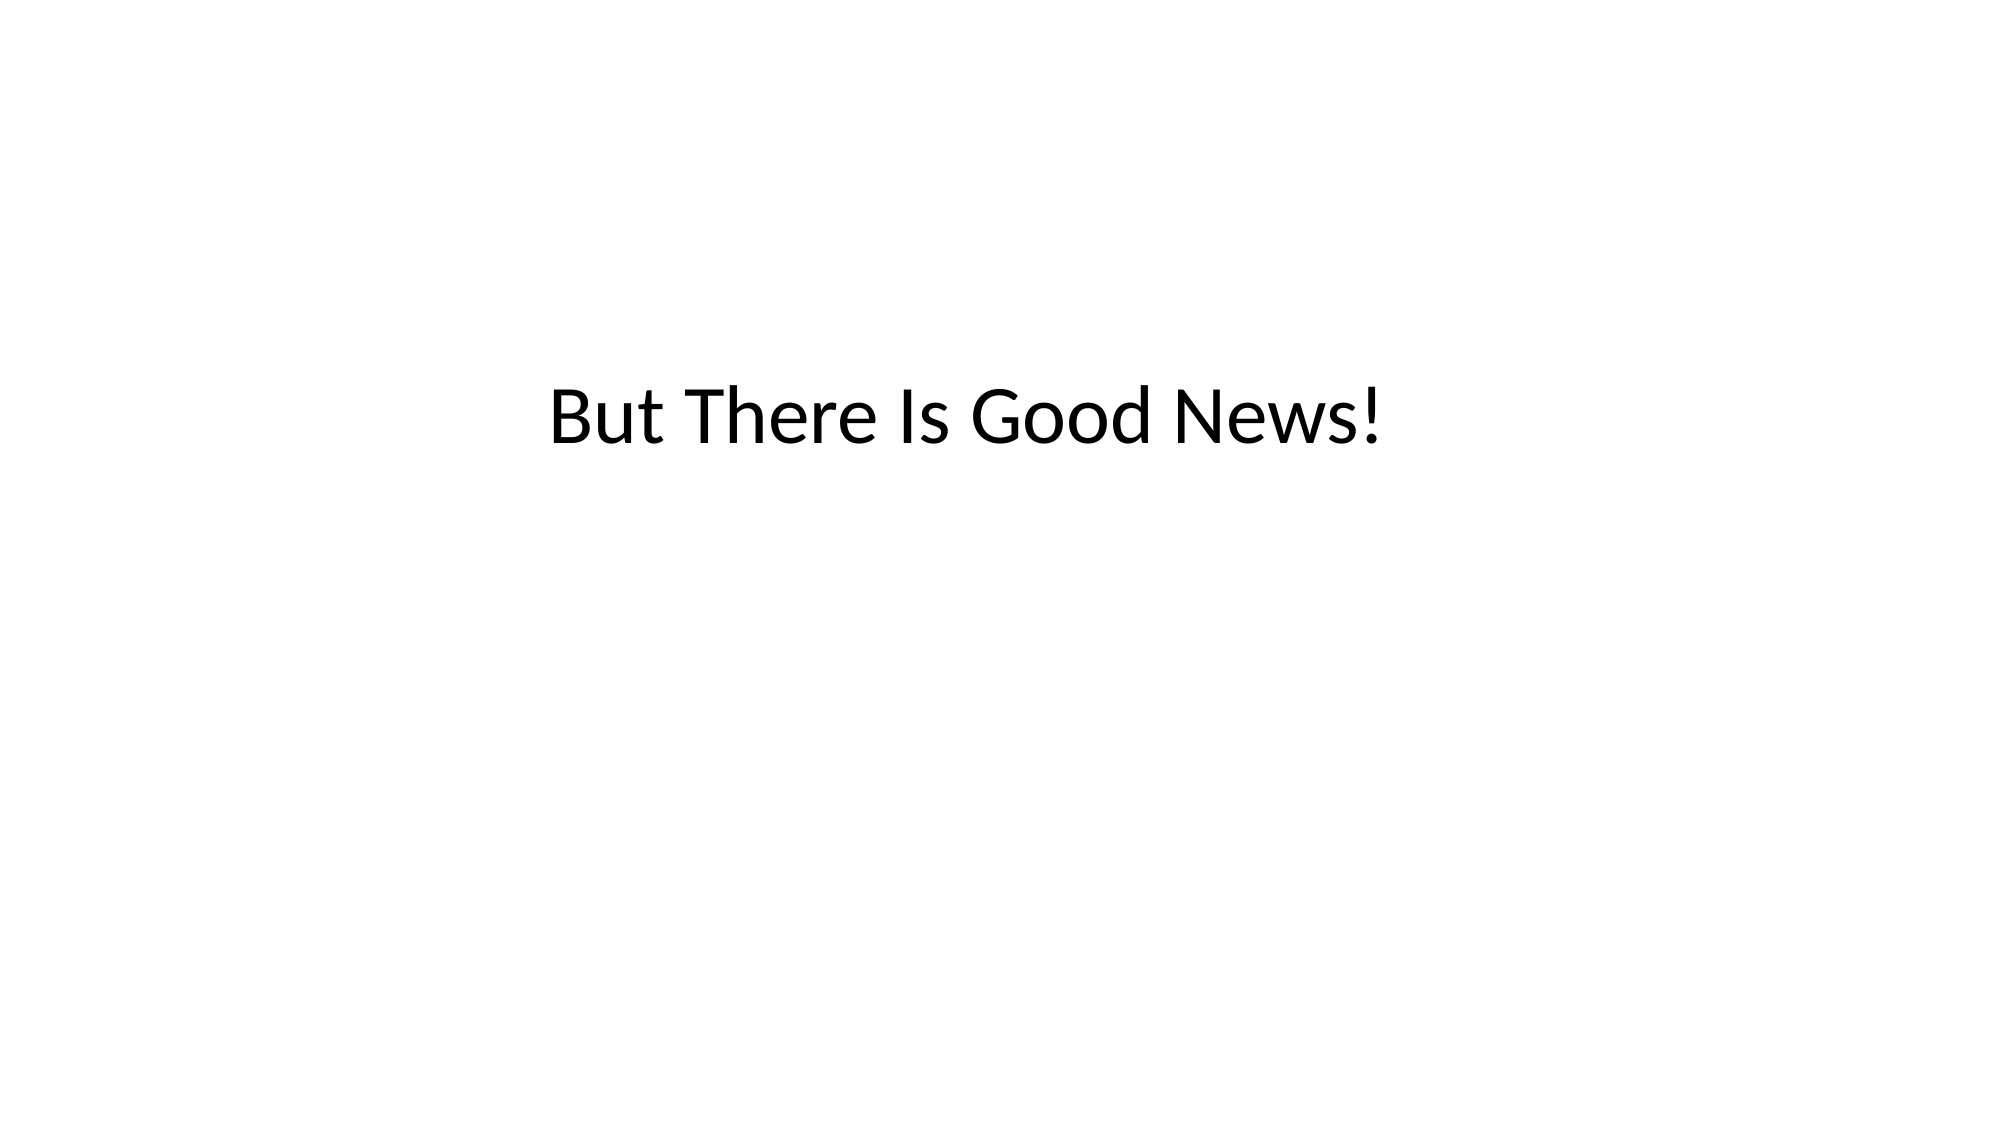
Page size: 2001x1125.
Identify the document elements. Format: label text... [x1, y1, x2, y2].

text_box But There Is Good News! [261, 352, 1674, 468]
